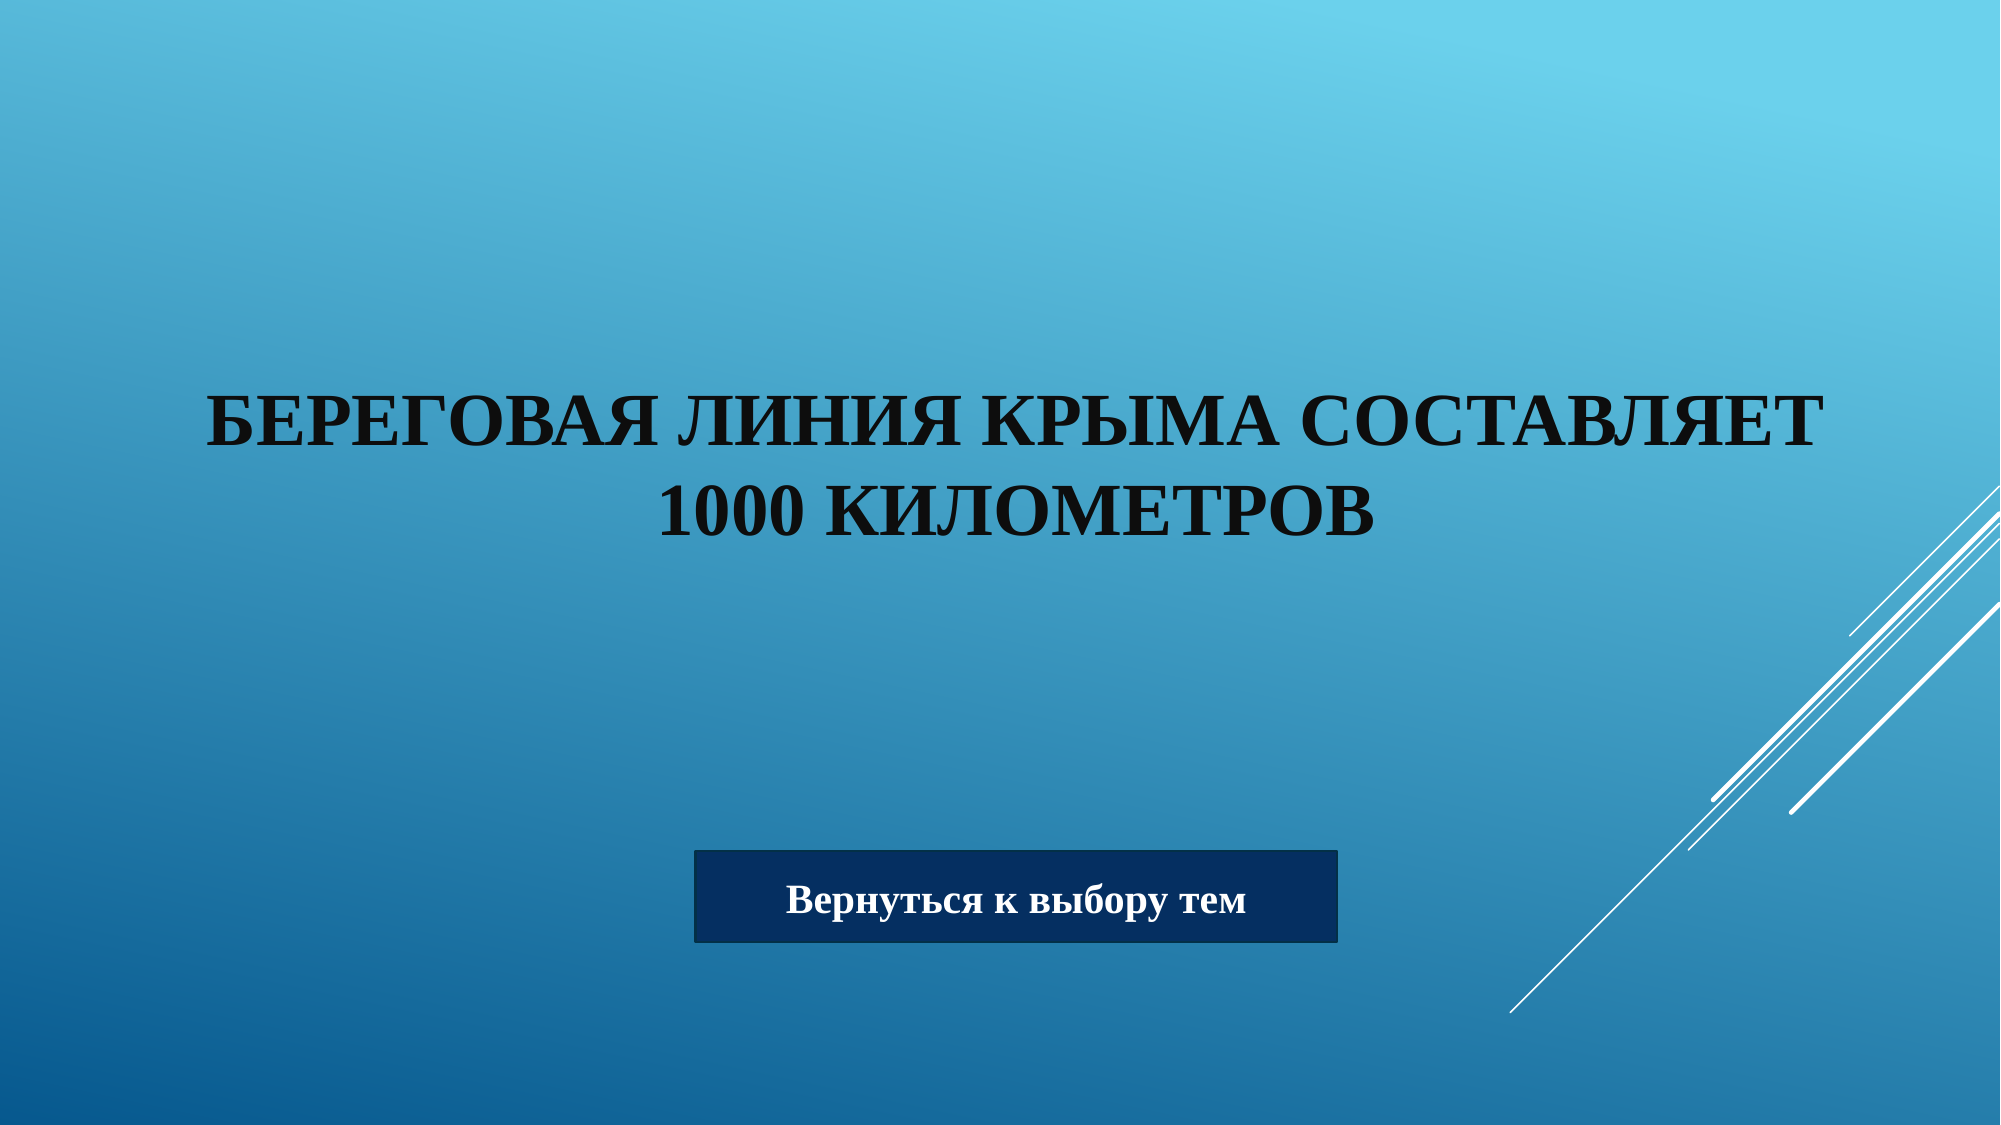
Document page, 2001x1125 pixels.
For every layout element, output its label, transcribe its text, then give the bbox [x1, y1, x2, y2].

title Береговая линия Крыма составляет 1000 километров [183, 170, 1850, 752]
